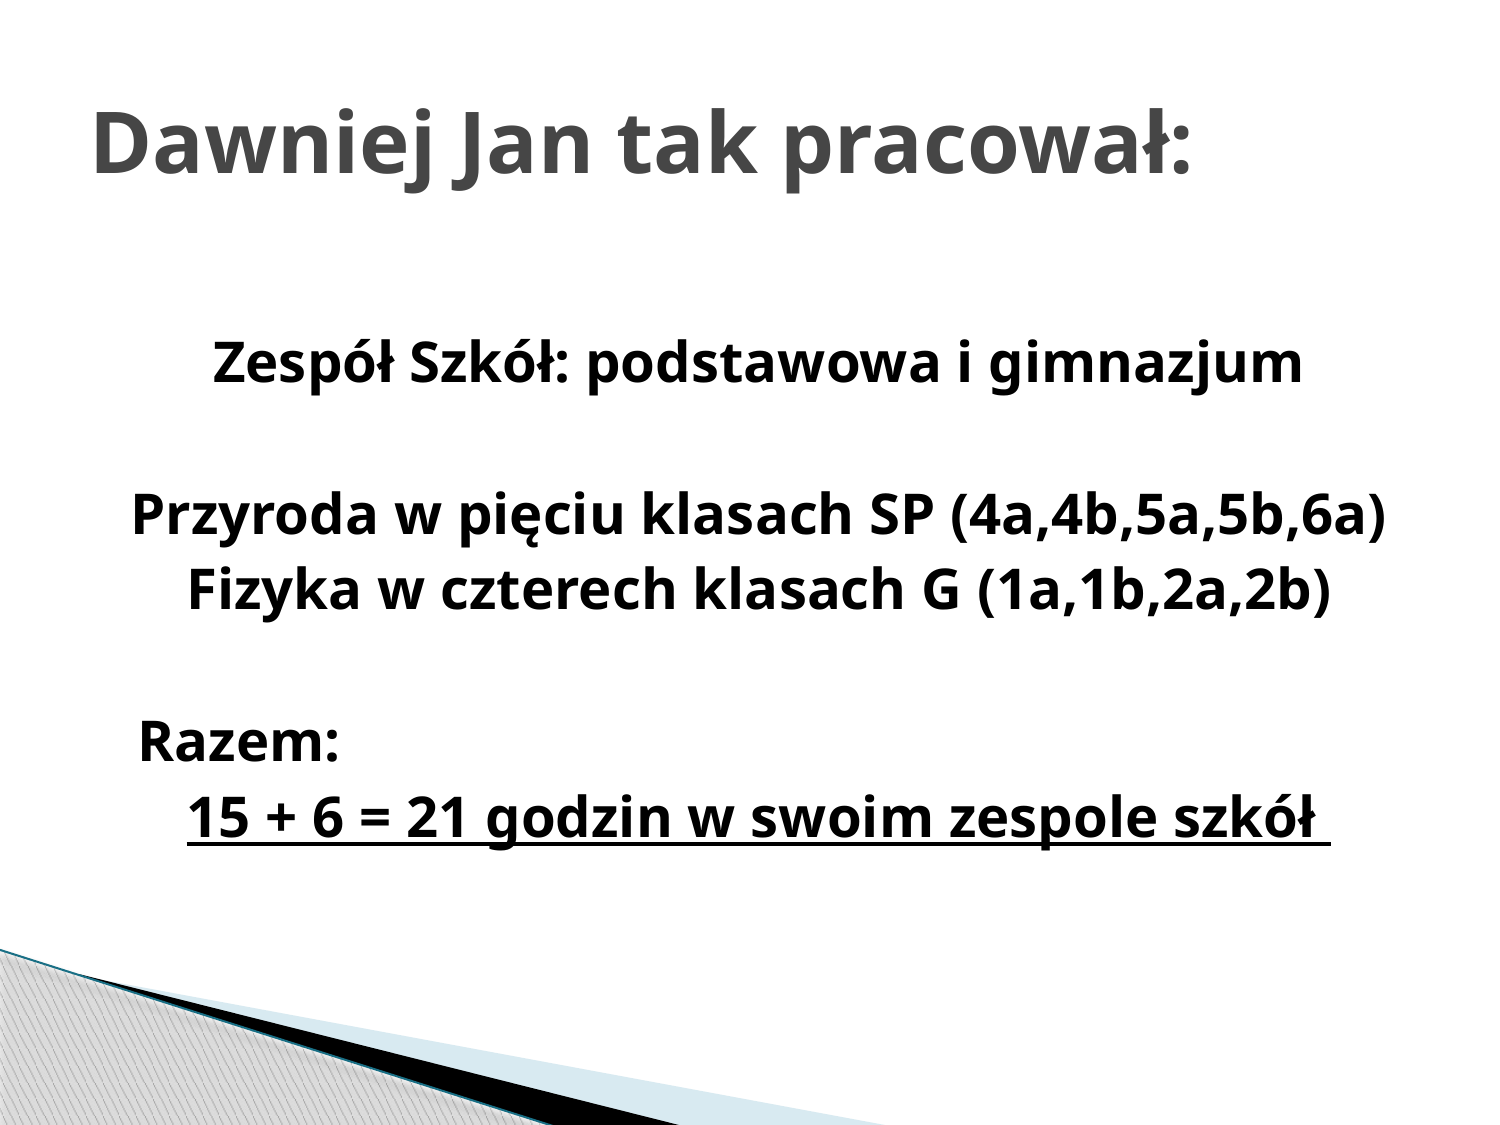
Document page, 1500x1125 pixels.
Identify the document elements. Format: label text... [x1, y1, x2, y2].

list Zespół Szkół: podstawowa i gimnazjum Przyroda w pięciu klasach SP (4a,4b,5a,5b,6a) Fizyka w czterech klasach G (1a,1b,2a,2b) Razem: 15 + 6 = 21 godzin w swoim zespole szkół [75, 243, 1425, 986]
title Dawniej Jan tak pracował: [75, 45, 1425, 233]
